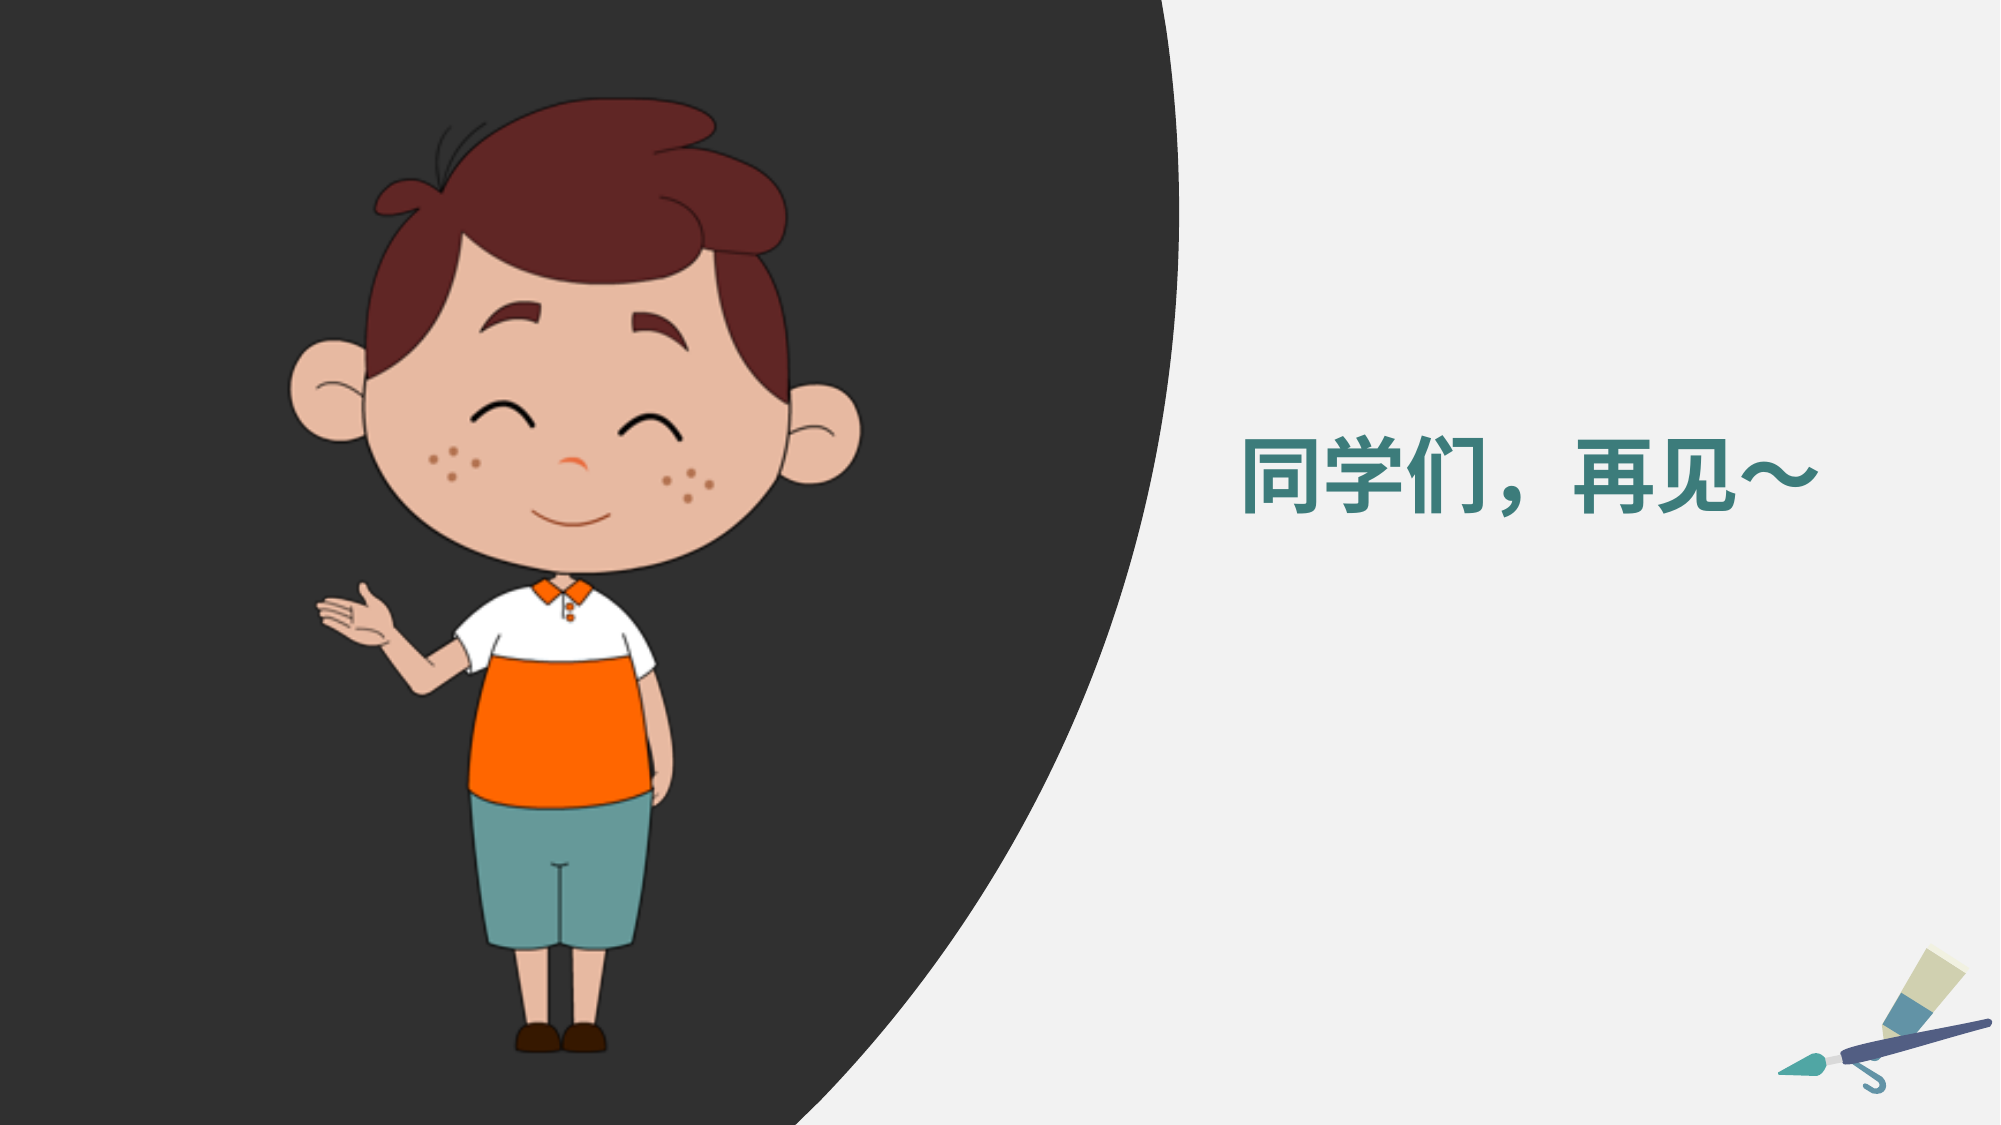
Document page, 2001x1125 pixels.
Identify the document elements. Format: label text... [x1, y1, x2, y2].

picture [0, 0, 1153, 1125]
text_box [1153, 0, 1181, 476]
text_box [1811, 945, 1974, 1125]
text_box 同学们，再见～ [1224, 292, 1895, 533]
